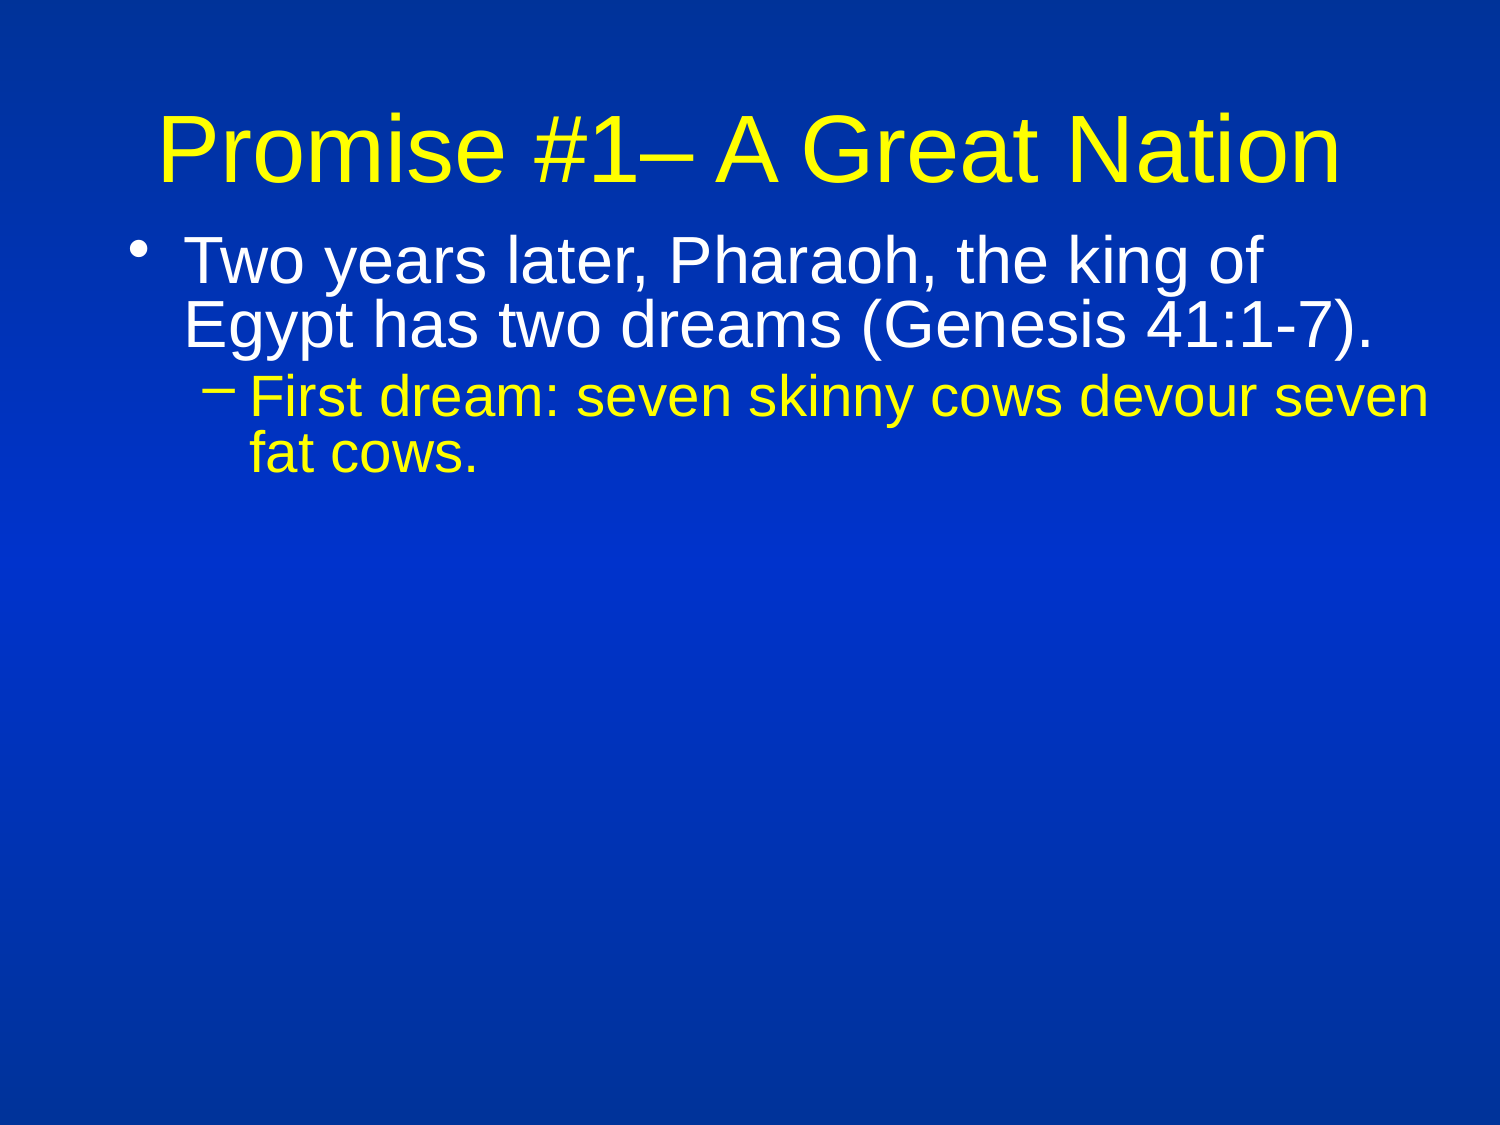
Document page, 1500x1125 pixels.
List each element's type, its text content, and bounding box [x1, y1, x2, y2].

list Two years later, Pharaoh, the king of Egypt has two dreams (Genesis 41:1-7). First dream: seven skinny cows devour seven fat cows. [112, 224, 1450, 913]
title Promise #1– A Great Nation [37, 50, 1463, 238]
